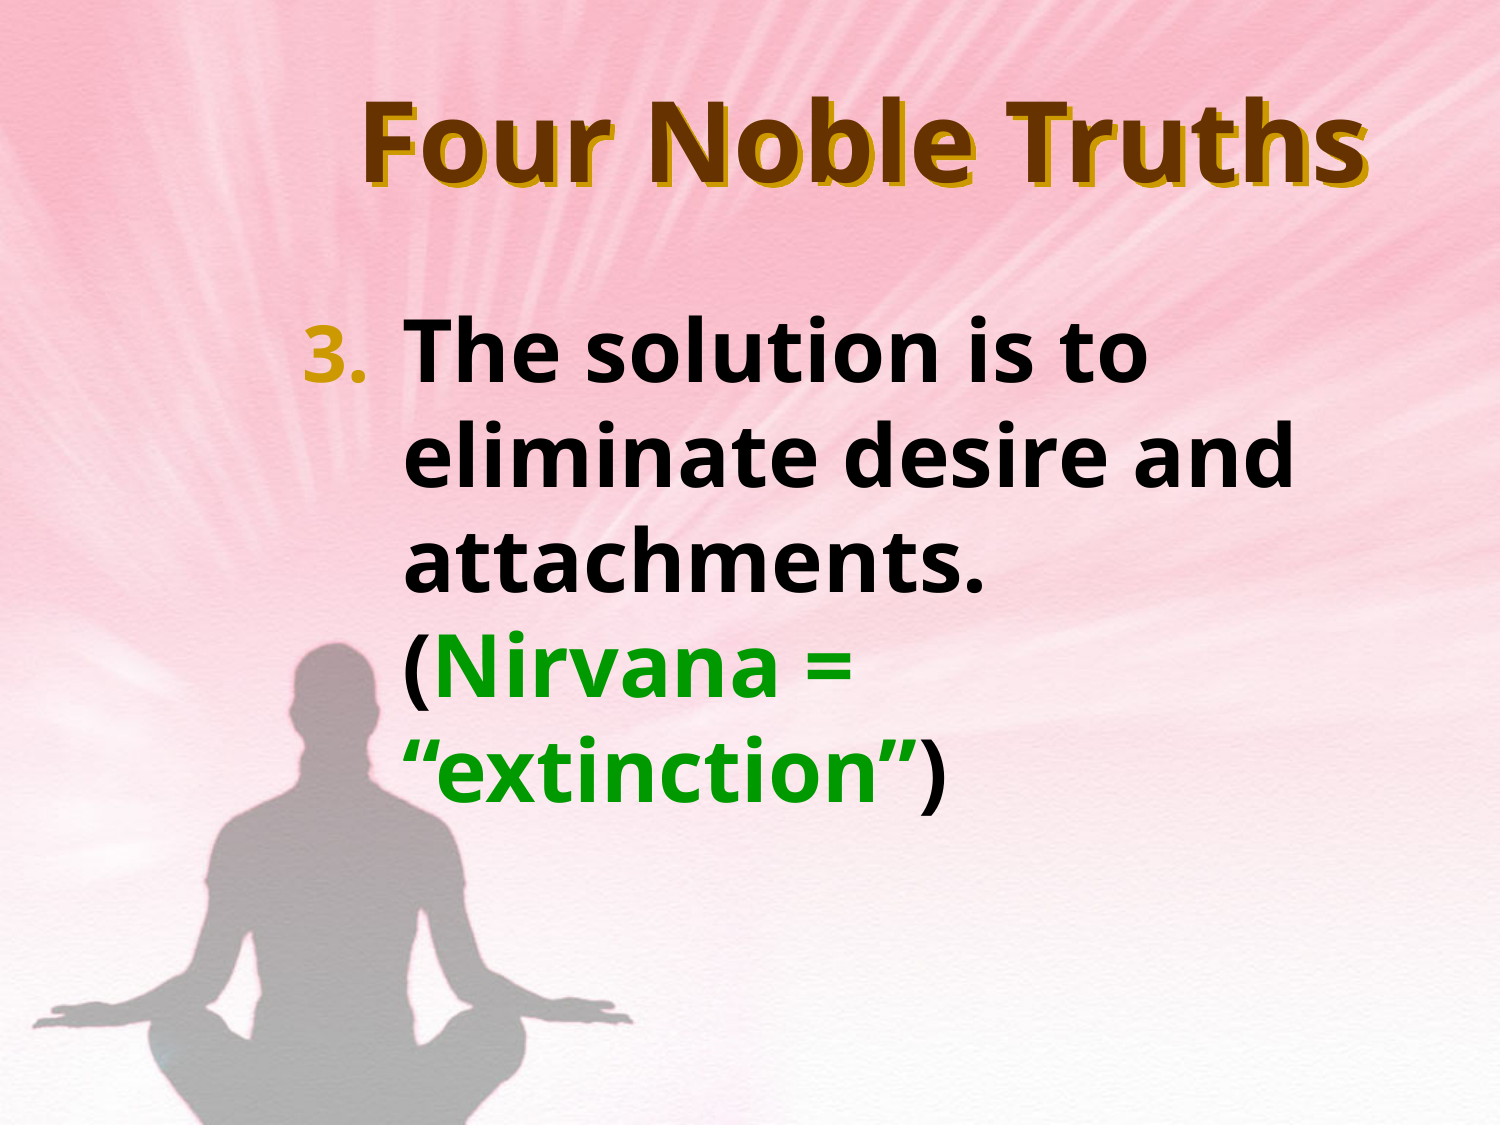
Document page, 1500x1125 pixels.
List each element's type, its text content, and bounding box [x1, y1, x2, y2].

text_box The solution is to eliminate desire and attachments. (Nirvana = “extinction”) [287, 287, 1425, 850]
picture [0, 0, 1500, 1125]
text_box Four Noble Truths [275, 62, 1450, 213]
